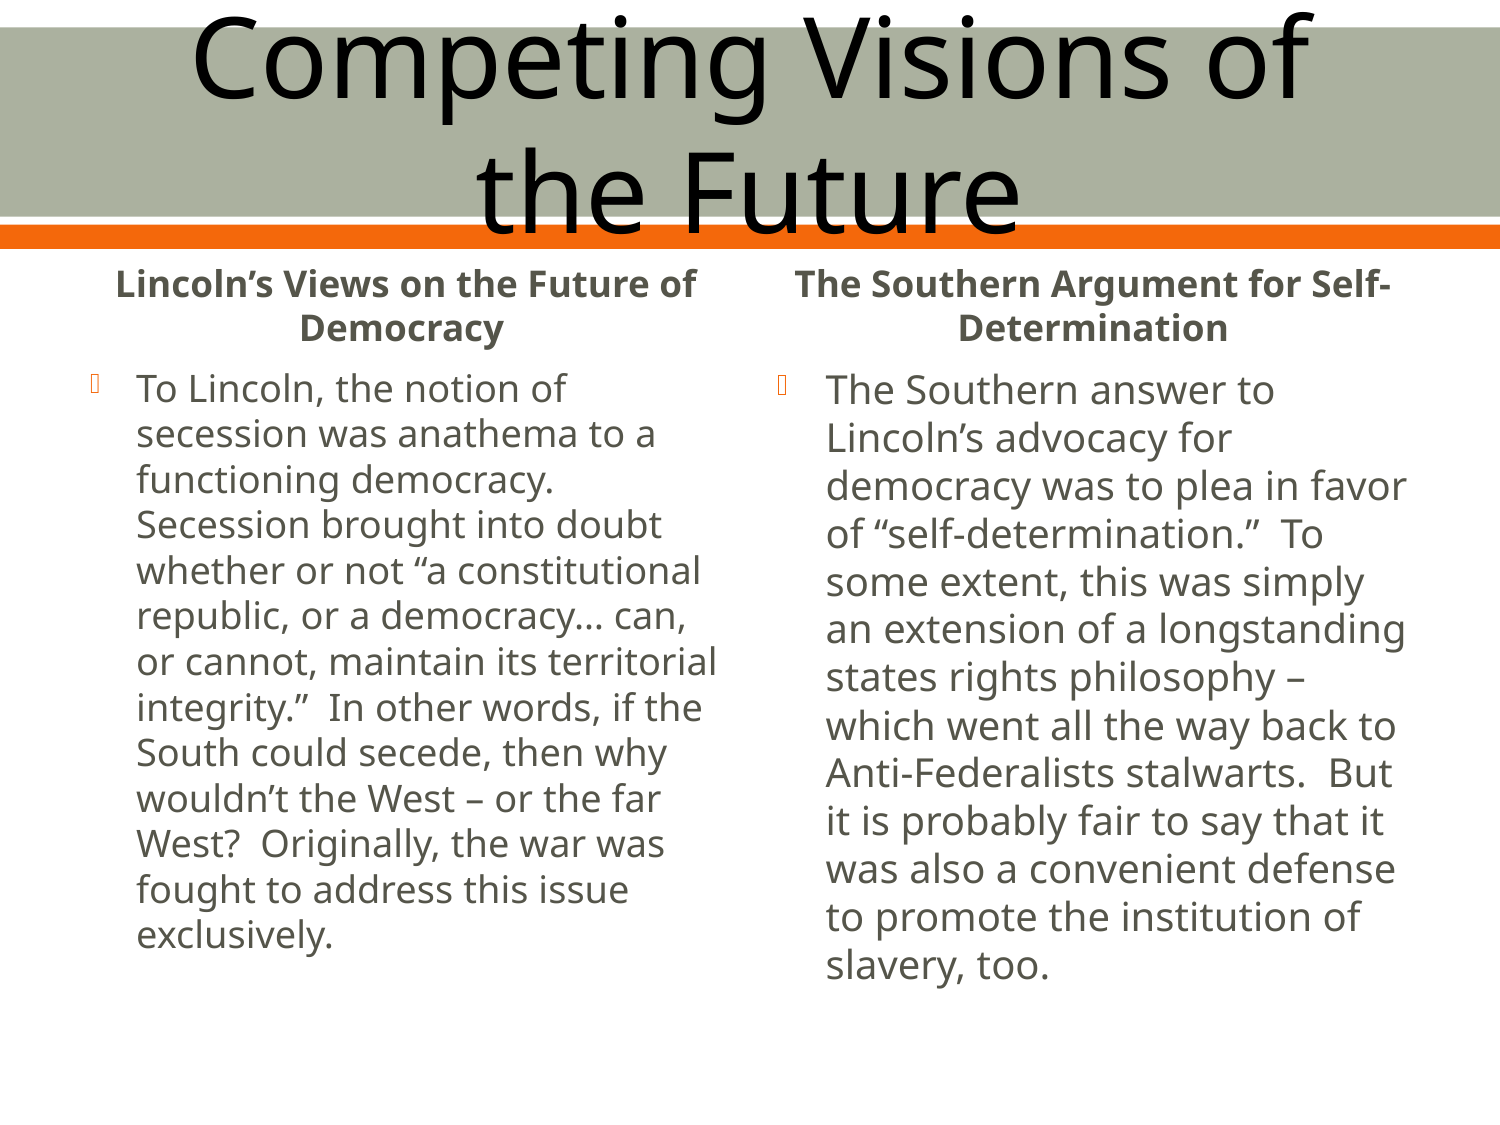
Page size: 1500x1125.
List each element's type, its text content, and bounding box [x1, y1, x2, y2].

list The Southern answer to Lincoln’s advocacy for democracy was to plea in favor of “self-determination.” To some extent, this was simply an extension of a longstanding states rights philosophy – which went all the way back to Anti-Federalists stalwarts. But it is probably fair to say that it was also a convenient defense to promote the institution of slavery, too. [761, 356, 1425, 1005]
title Competing Visions of the Future [75, 29, 1425, 213]
list The Southern Argument for Self-Determination [761, 251, 1425, 356]
list Lincoln’s Views on the Future of Democracy [75, 251, 738, 356]
list To Lincoln, the notion of secession was anathema to a functioning democracy. Secession brought into doubt whether or not “a constitutional republic, or a democracy… can, or cannot, maintain its territorial integrity.” In other words, if the South could secede, then why wouldn’t the West – or the far West? Originally, the war was fought to address this issue exclusively. [75, 356, 738, 1005]
